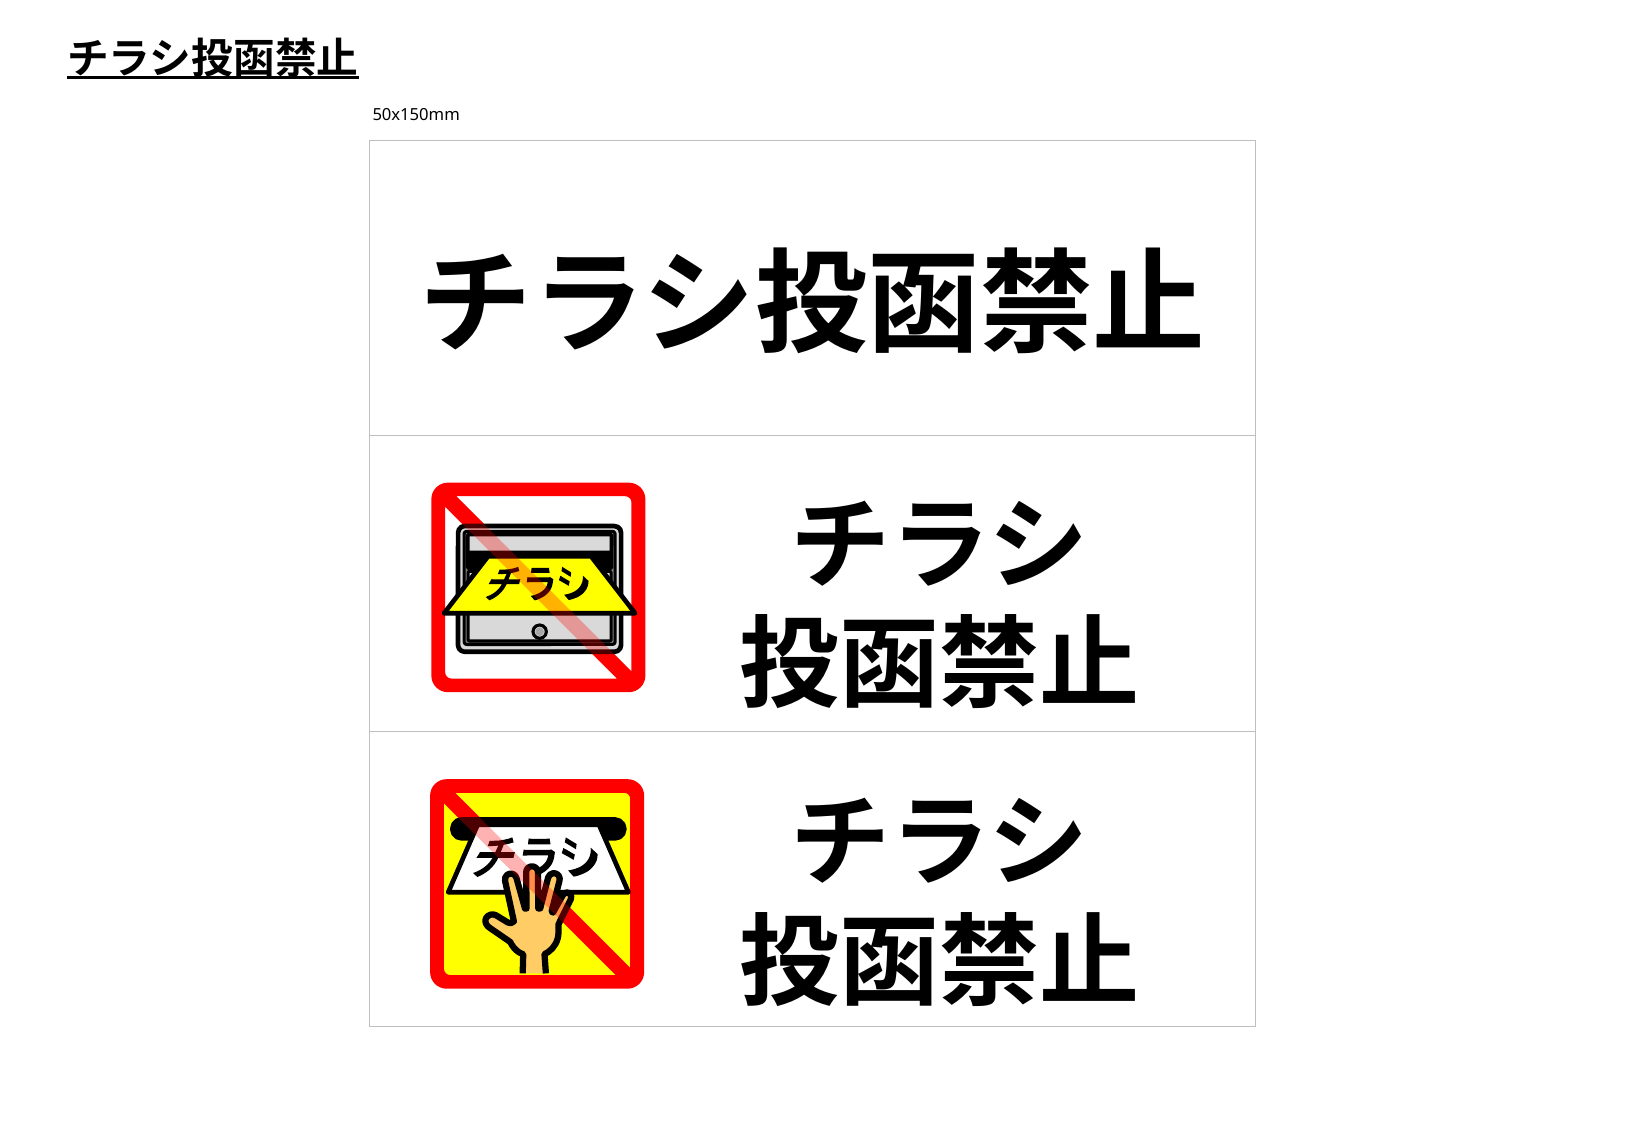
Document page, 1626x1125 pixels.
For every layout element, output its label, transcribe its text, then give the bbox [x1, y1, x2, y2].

text_box チラシ投函禁止 [52, 24, 374, 89]
text_box [368, 139, 1256, 435]
text_box [368, 730, 1256, 1027]
text_box 50x150mm [372, 103, 461, 125]
text_box チラシ 投函禁止 [724, 472, 1155, 728]
text_box チラシ投函禁止 [404, 223, 1220, 374]
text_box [431, 482, 646, 693]
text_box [430, 779, 645, 989]
text_box [368, 435, 1256, 730]
text_box チラシ 投函禁止 [724, 769, 1155, 1025]
